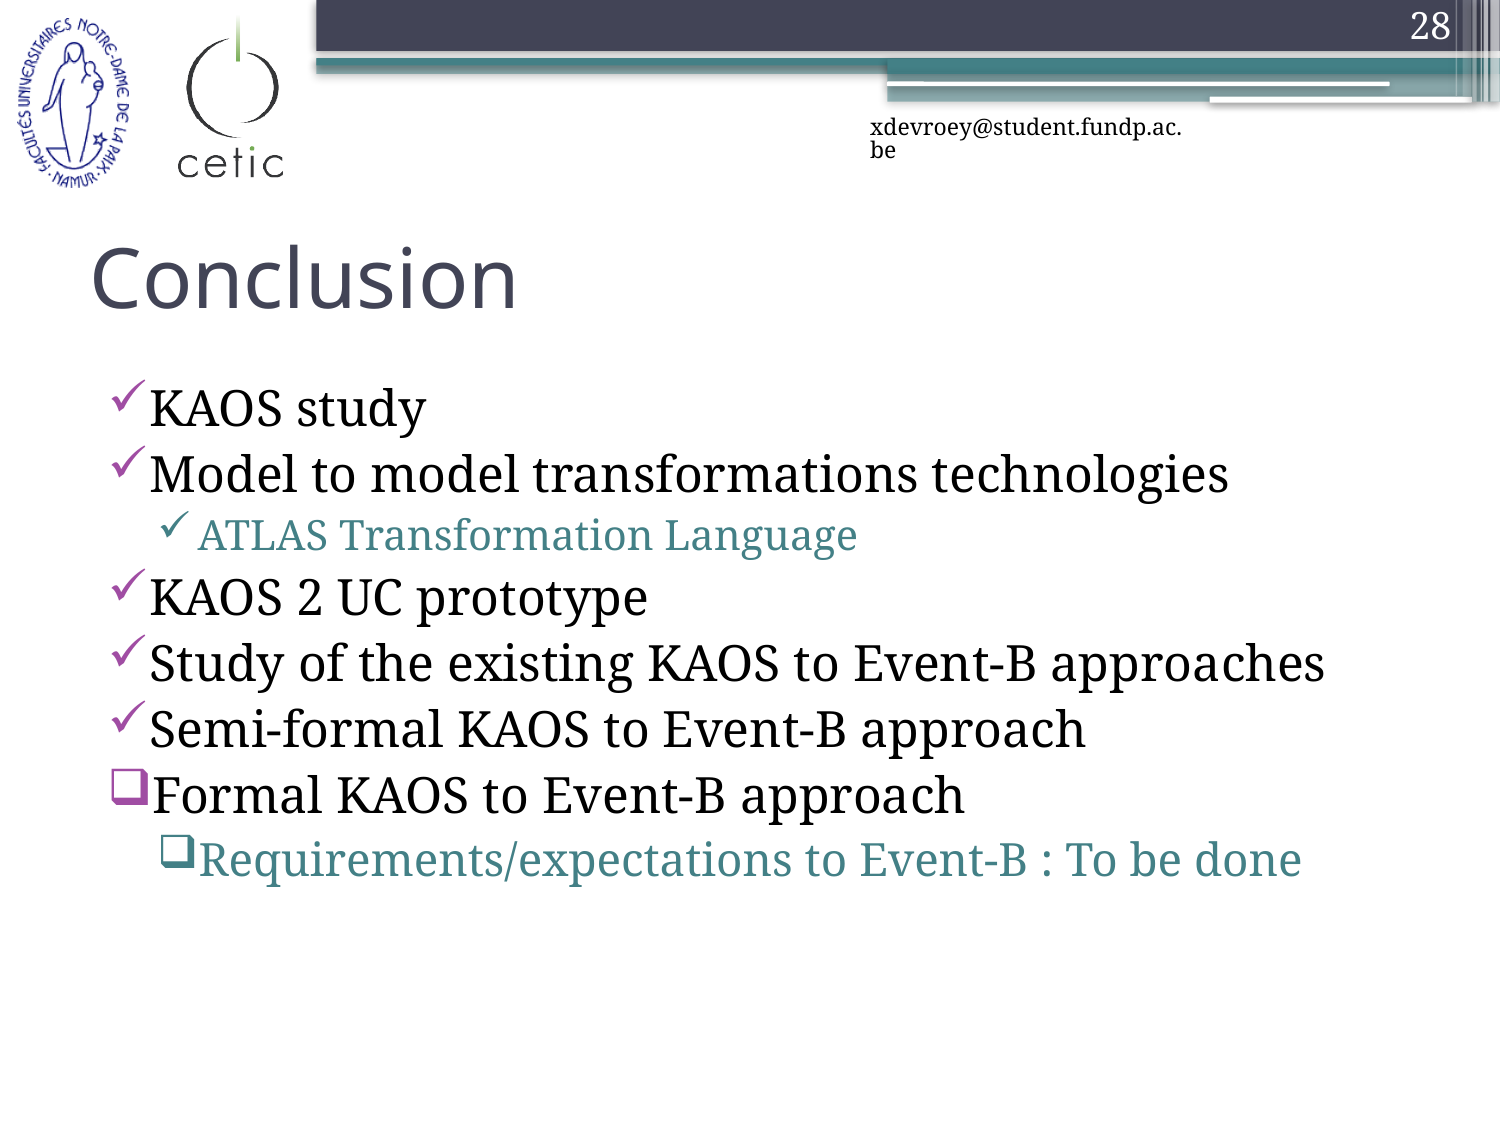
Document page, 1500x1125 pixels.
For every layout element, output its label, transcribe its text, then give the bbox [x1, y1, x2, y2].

picture [17, 18, 129, 188]
list KAOS study Model to model transformations technologies ATLAS Transformation Language KAOS 2 UC prototype Study of the existing KAOS to Event-B approaches Semi-formal KAOS to Event-B approach Formal KAOS to Event-B approach Requirements/expectations to Event-B : To be done [75, 368, 1425, 1079]
title Conclusion [75, 187, 1425, 363]
slide_number 28 [1341, 0, 1466, 61]
footer xdevroey@student.fundp.ac.be [855, 105, 1209, 181]
picture [175, 11, 285, 180]
